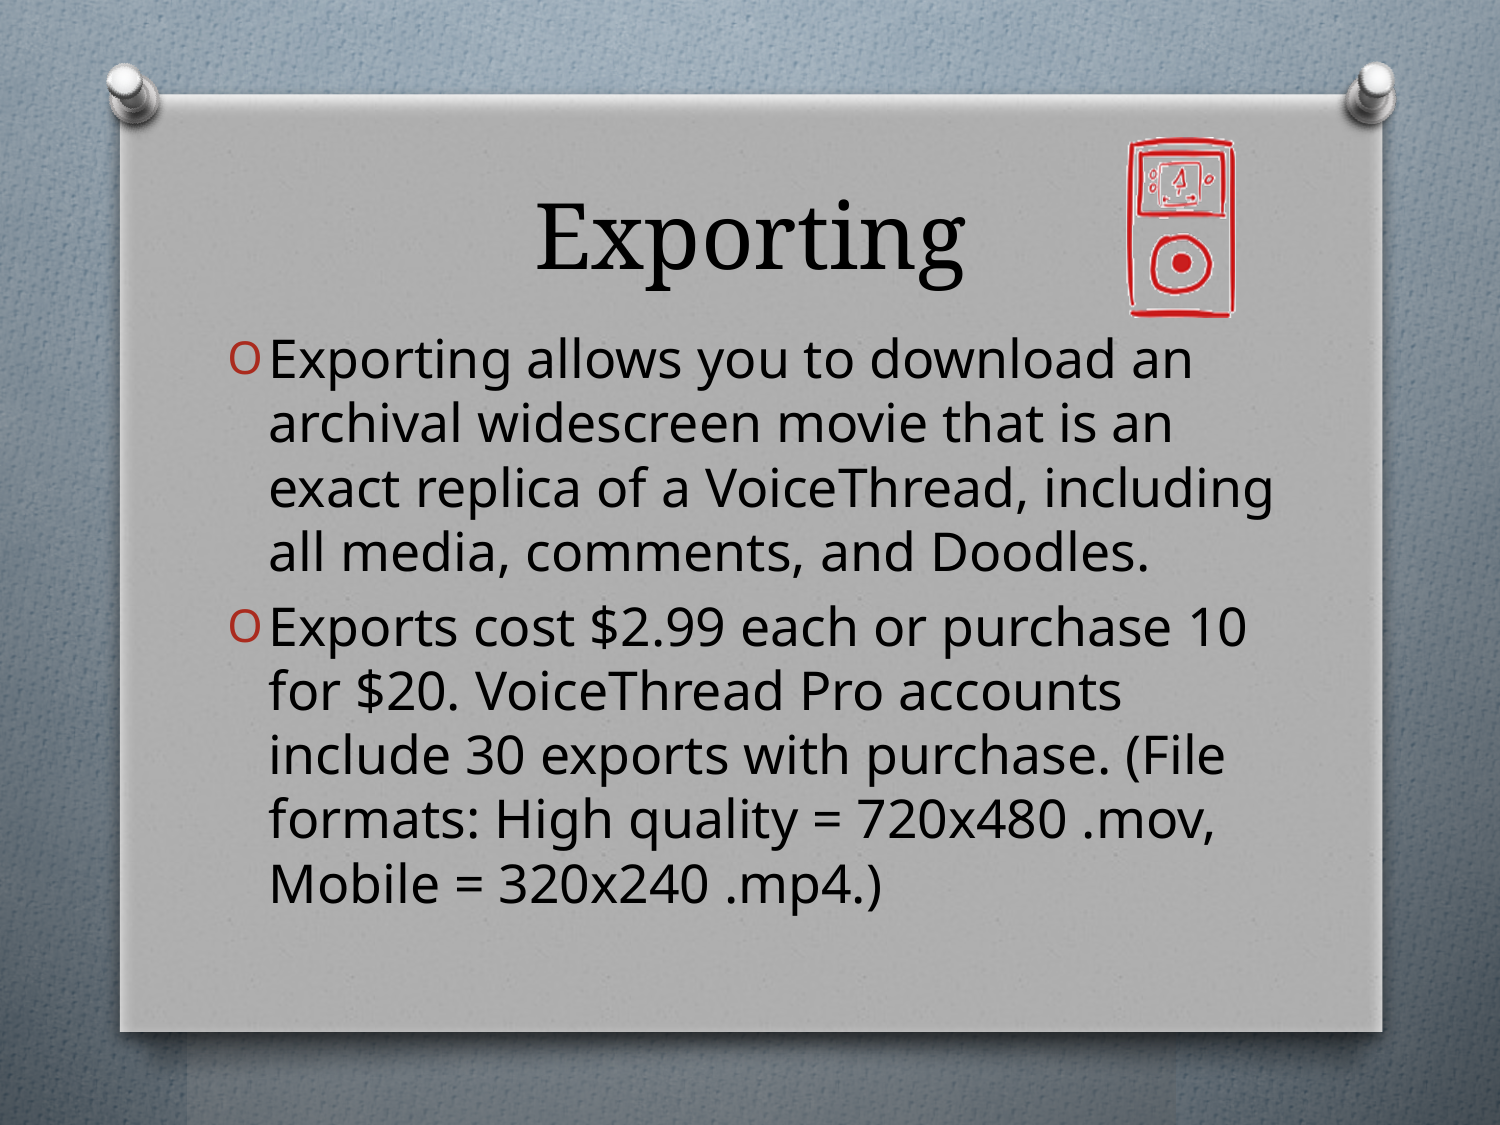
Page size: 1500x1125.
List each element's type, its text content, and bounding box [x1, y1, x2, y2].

title Exporting [179, 134, 1323, 332]
list Exporting allows you to download an archival widescreen movie that is an exact replica of a VoiceThread, including all media, comments, and Doodles. Exports cost $2.99 each or purchase 10 for $20. VoiceThread Pro accounts include 30 exports with purchase. (File formats: High quality = 720x480 .mov, Mobile = 320x240 .mp4.) [212, 317, 1300, 950]
picture [75, 29, 198, 153]
picture [1024, 137, 1338, 318]
picture [1317, 35, 1439, 156]
